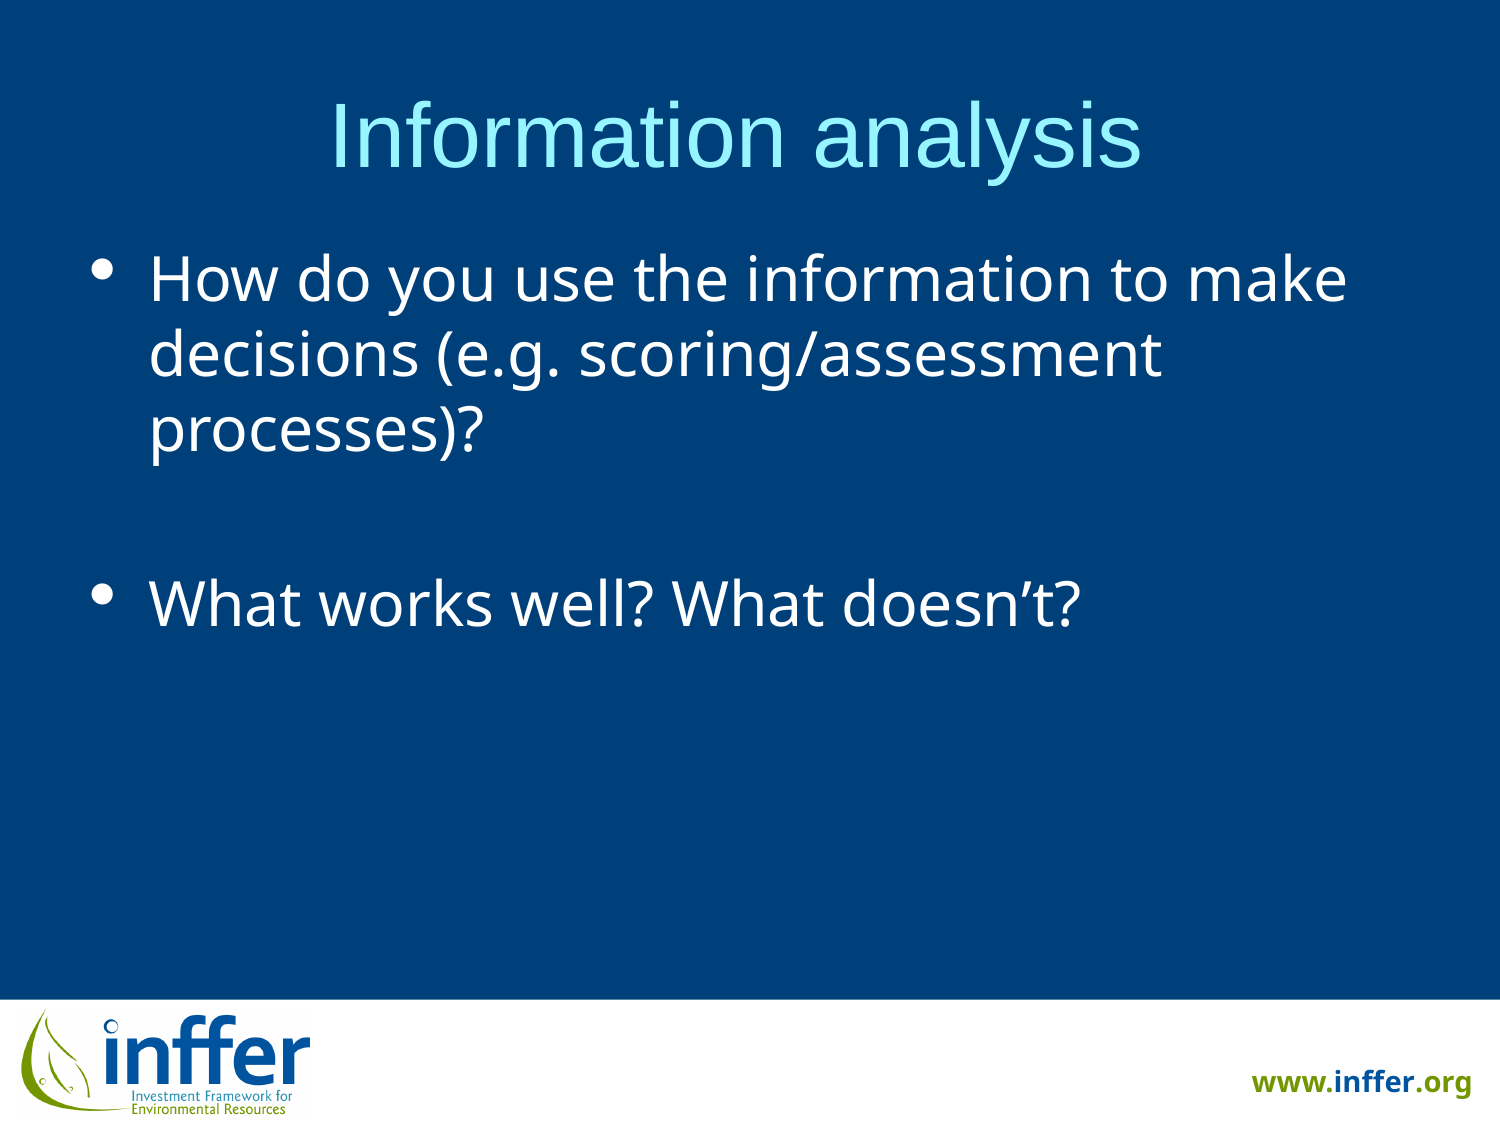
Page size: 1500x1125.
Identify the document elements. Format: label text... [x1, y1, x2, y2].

title Information analysis [74, 37, 1426, 226]
picture [17, 1006, 313, 1118]
list How do you use the information to make decisions (e.g. scoring/assessment processes)? What works well? What doesn’t? [76, 231, 1428, 1000]
